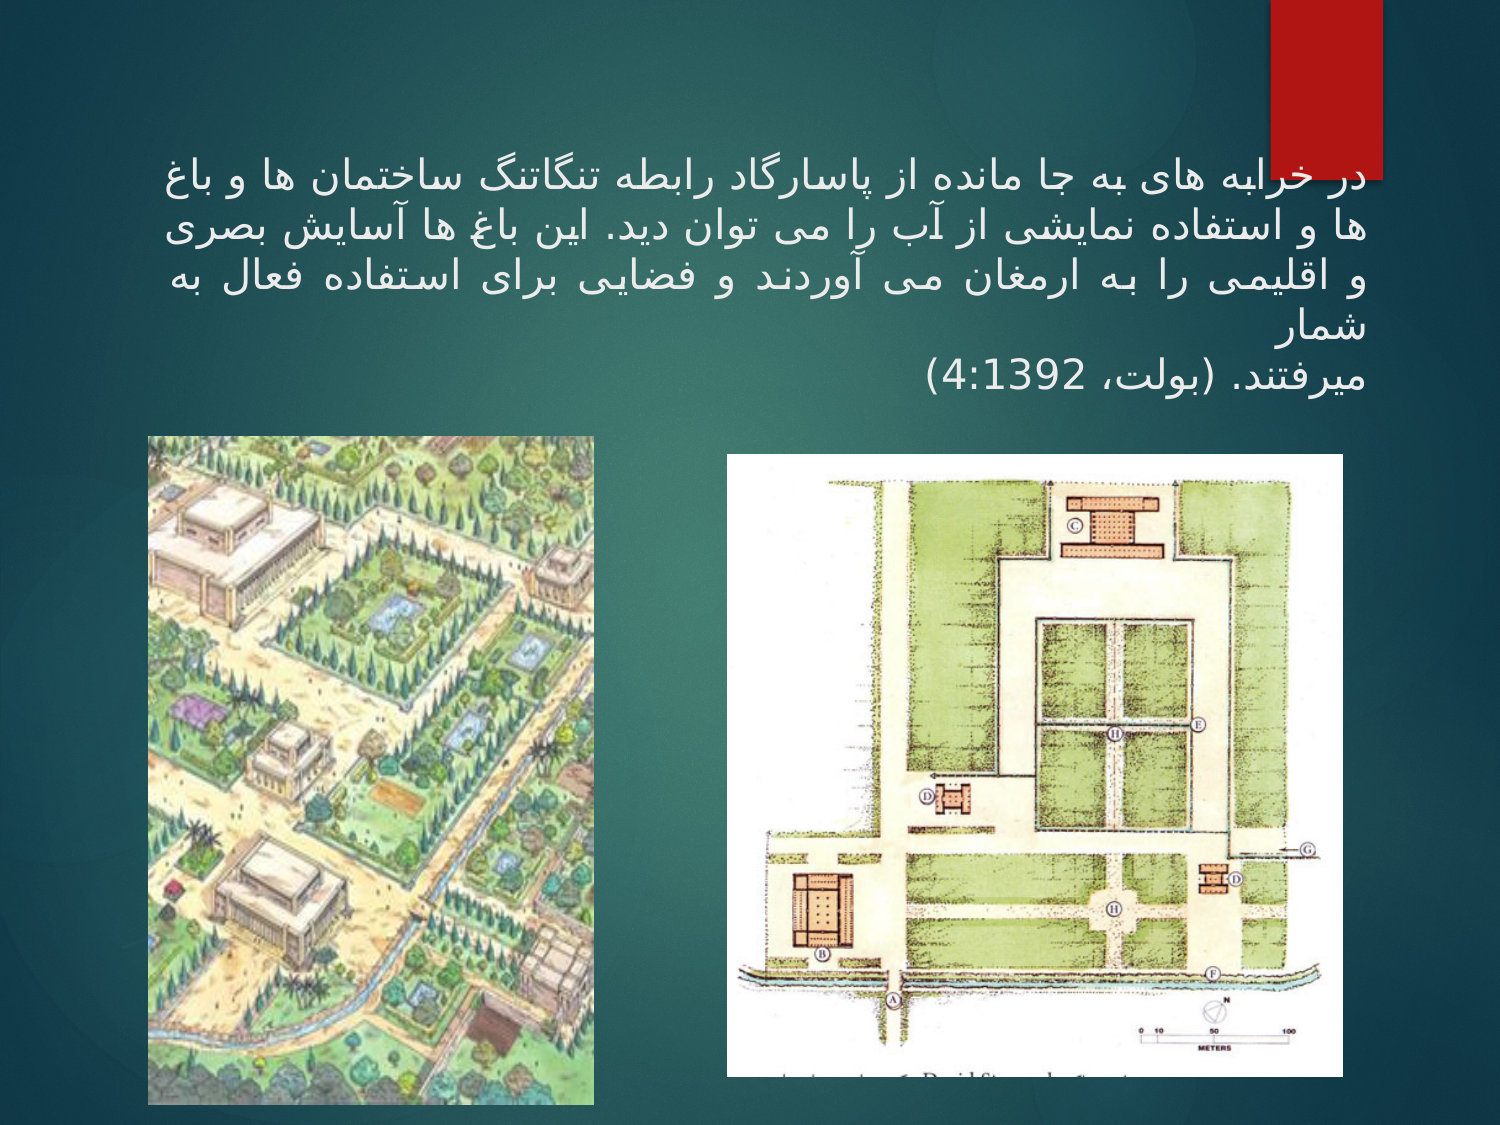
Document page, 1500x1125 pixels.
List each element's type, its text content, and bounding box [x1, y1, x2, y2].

title در خرابه های به جا مانده از پاسارگاد رابطه تنگاتنگ ساختمان ها و باغ ها و استفاده نمایشی از آب را می توان دید. این باغ ها آسایش بصری و اقلیمی را به ارمغان می آوردند و فضایی برای استفاده فعال به شمار میرفتند. (بولت، 4:1392) [148, 140, 1384, 733]
picture [148, 436, 594, 1105]
picture [727, 453, 1343, 1077]
